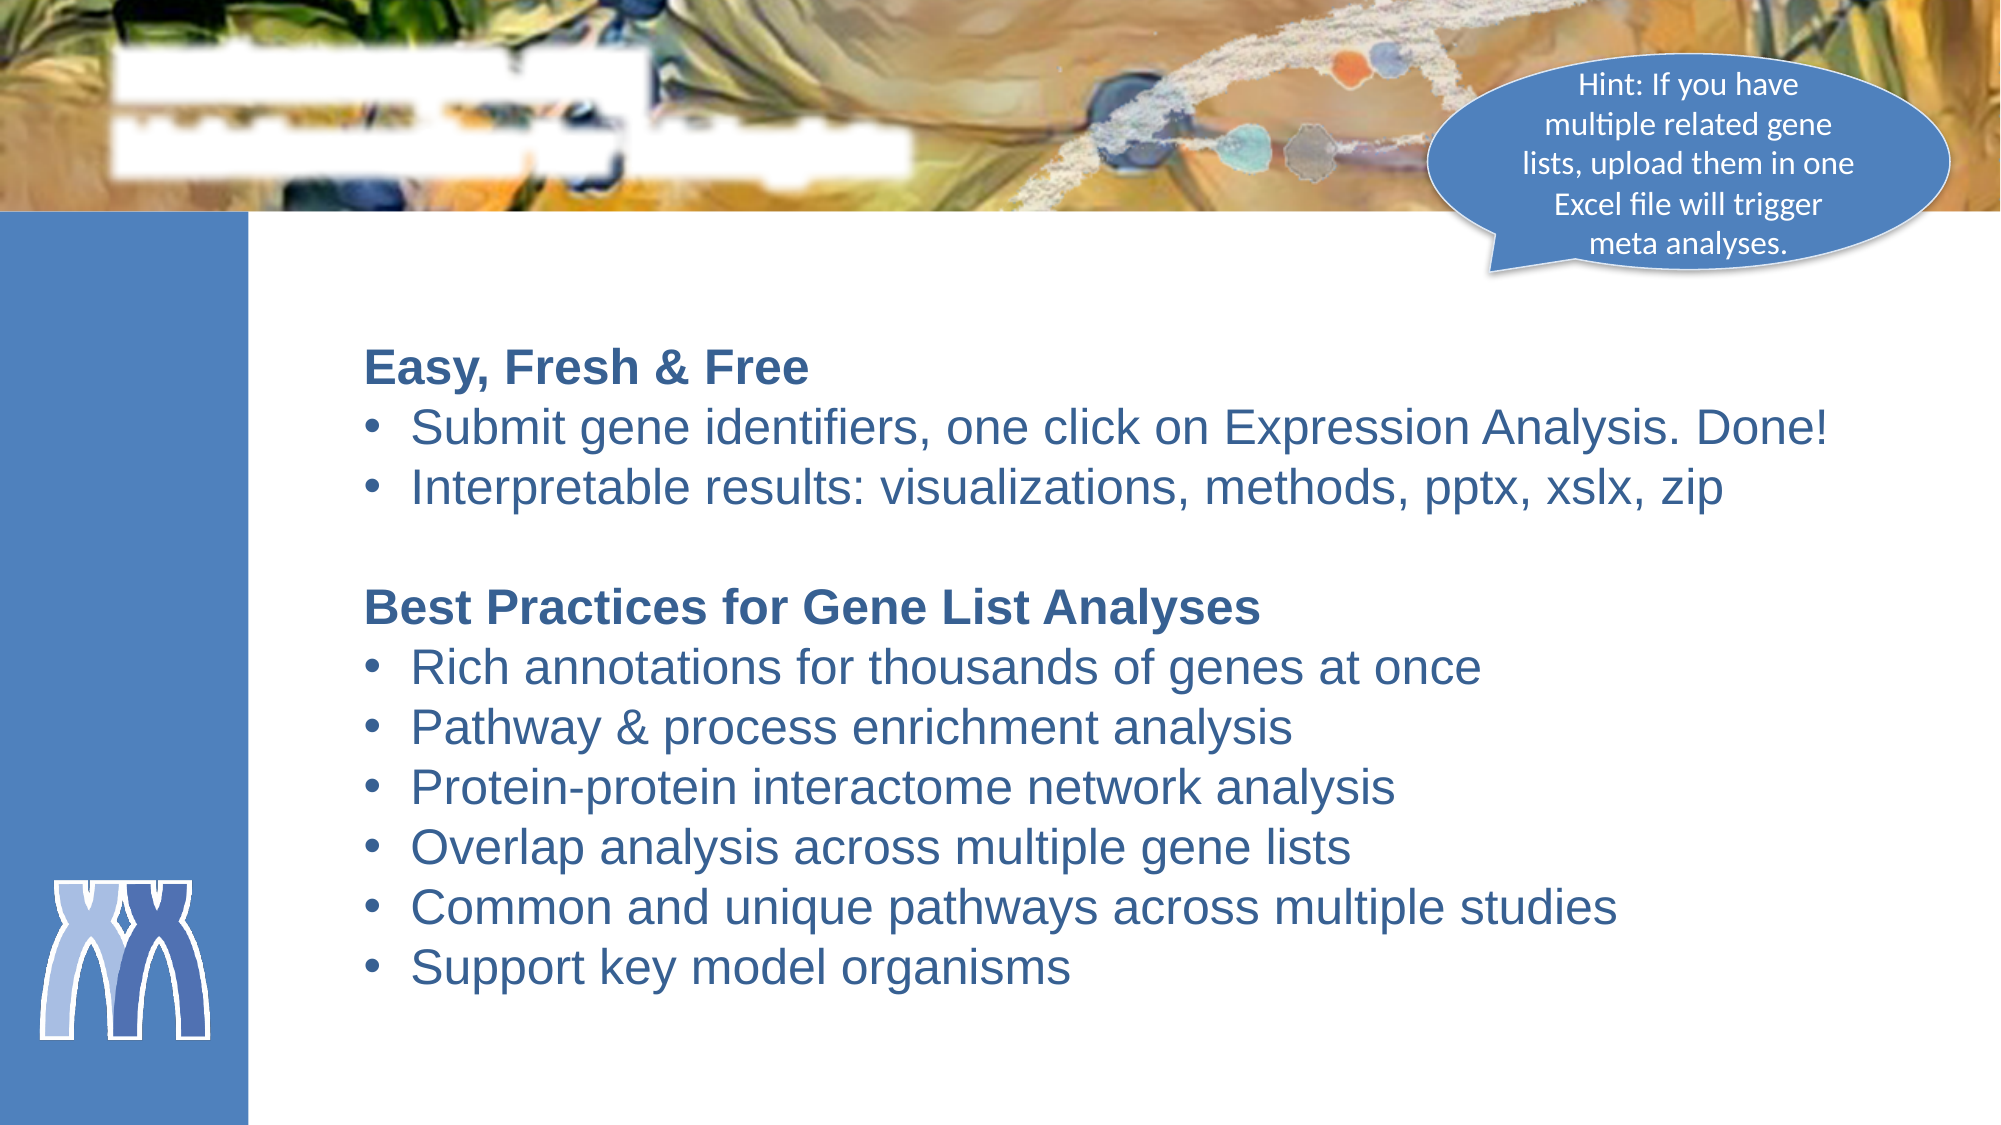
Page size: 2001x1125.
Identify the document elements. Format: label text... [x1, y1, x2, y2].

picture [0, 0, 2001, 1125]
text_box [0, 210, 250, 1125]
text_box Hint: If you have multiple related gene lists, upload them in one Excel file will trigger meta analyses. [1426, 52, 1951, 274]
text_box Easy, Fresh & Free Submit gene identifiers, one click on Expression Analysis. Done! Interpretable results: visualizations, methods, pptx, xslx, zip Best Practices for Gene List Analyses Rich annotations for thousands of genes at once Pathway & process enrichment analysis Protein-protein interactome network analysis Overlap analysis across multiple gene lists Common and unique pathways across multiple studies Support key model organisms [348, 327, 1878, 1003]
text_box metascape.org bioinformatics for biologists [102, 12, 920, 187]
picture [32, 867, 217, 1053]
